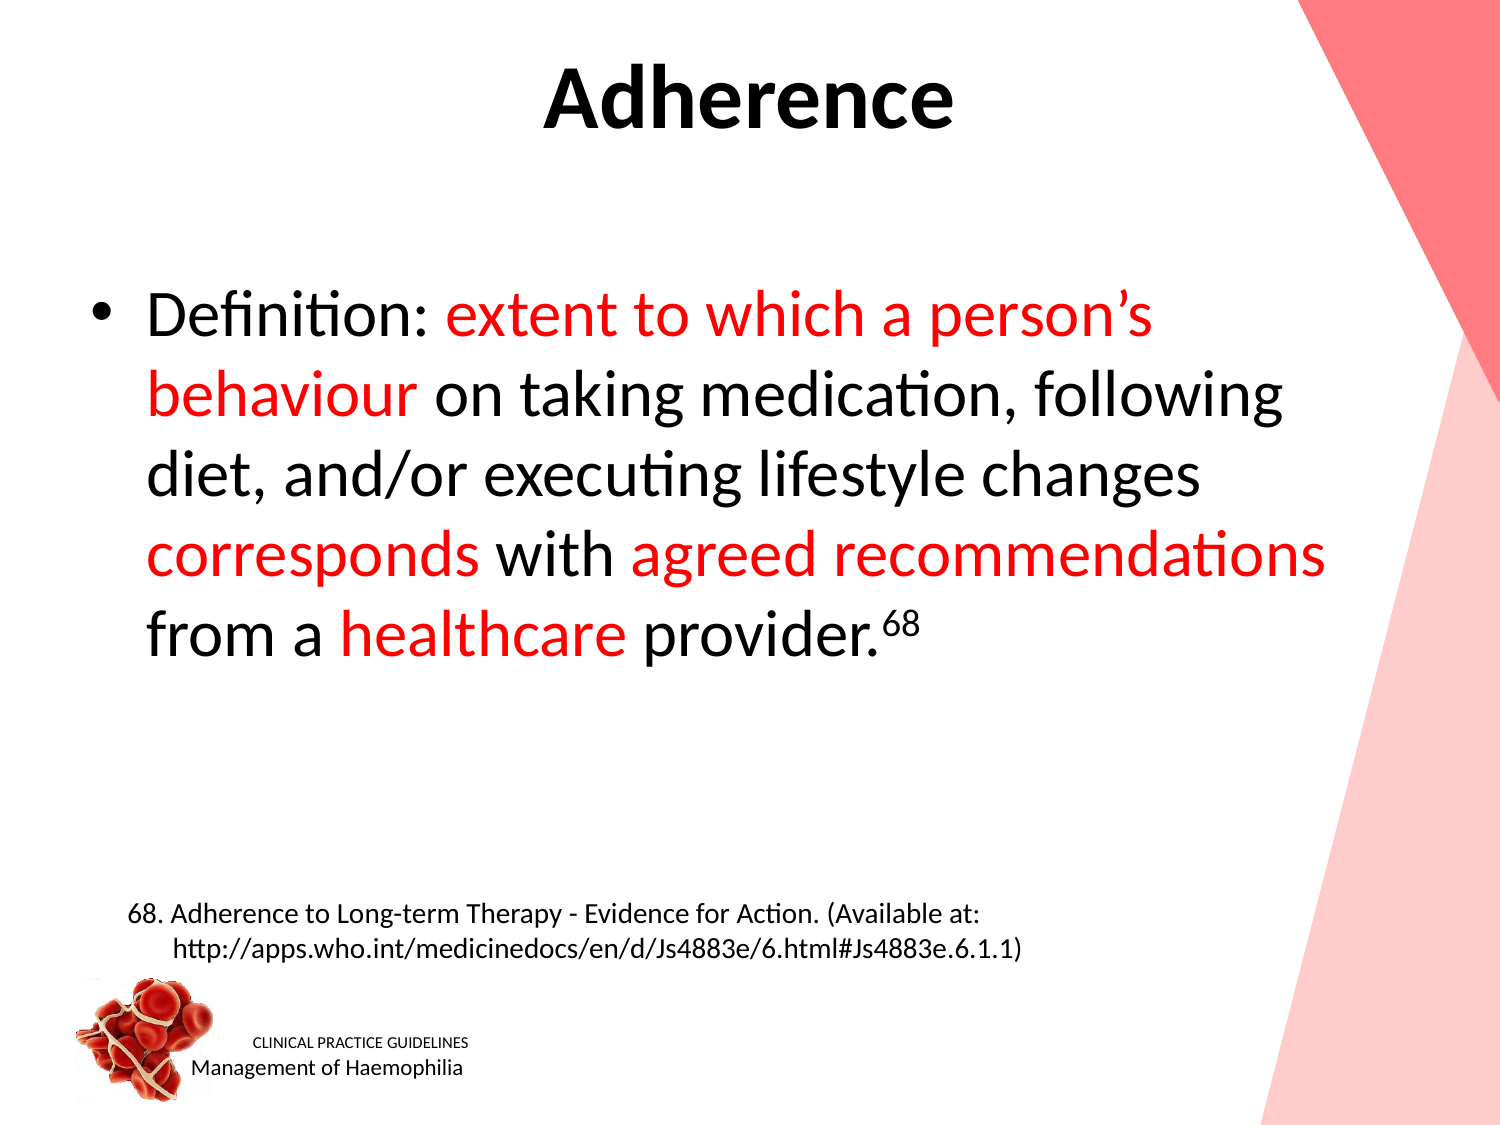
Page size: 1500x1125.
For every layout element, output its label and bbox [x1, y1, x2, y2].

text_box [74, 0, 1500, 1125]
